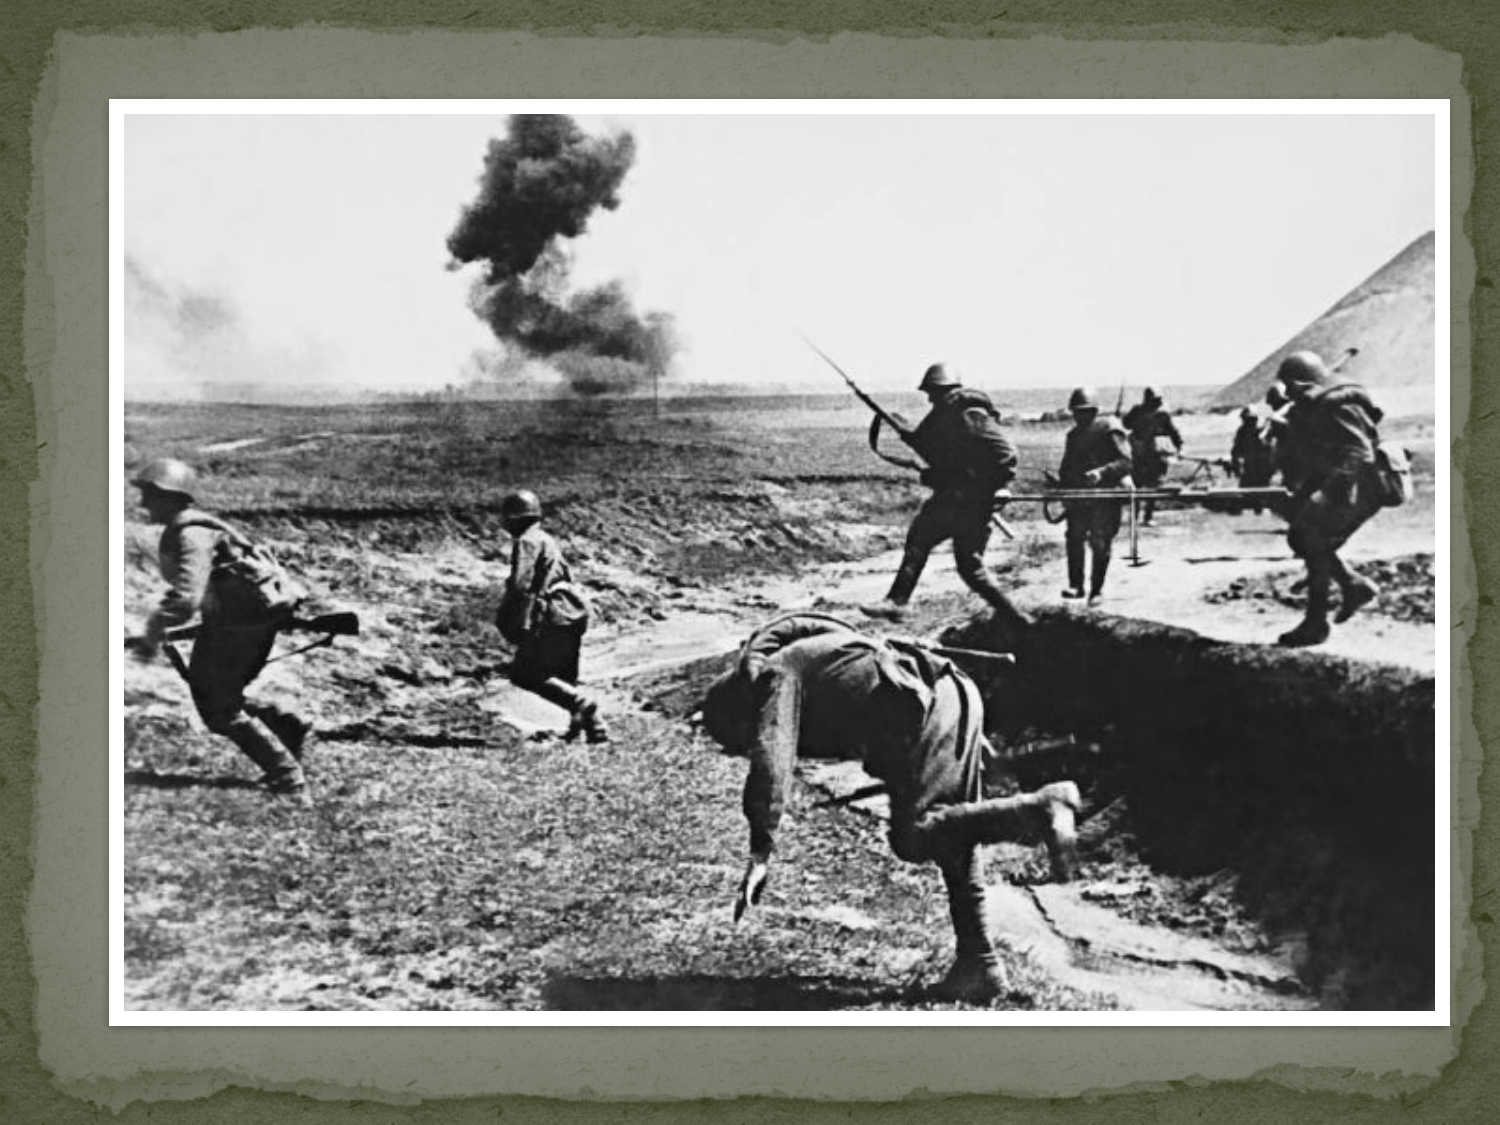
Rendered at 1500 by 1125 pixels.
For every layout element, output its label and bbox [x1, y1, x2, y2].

picture [124, 114, 1435, 1011]
